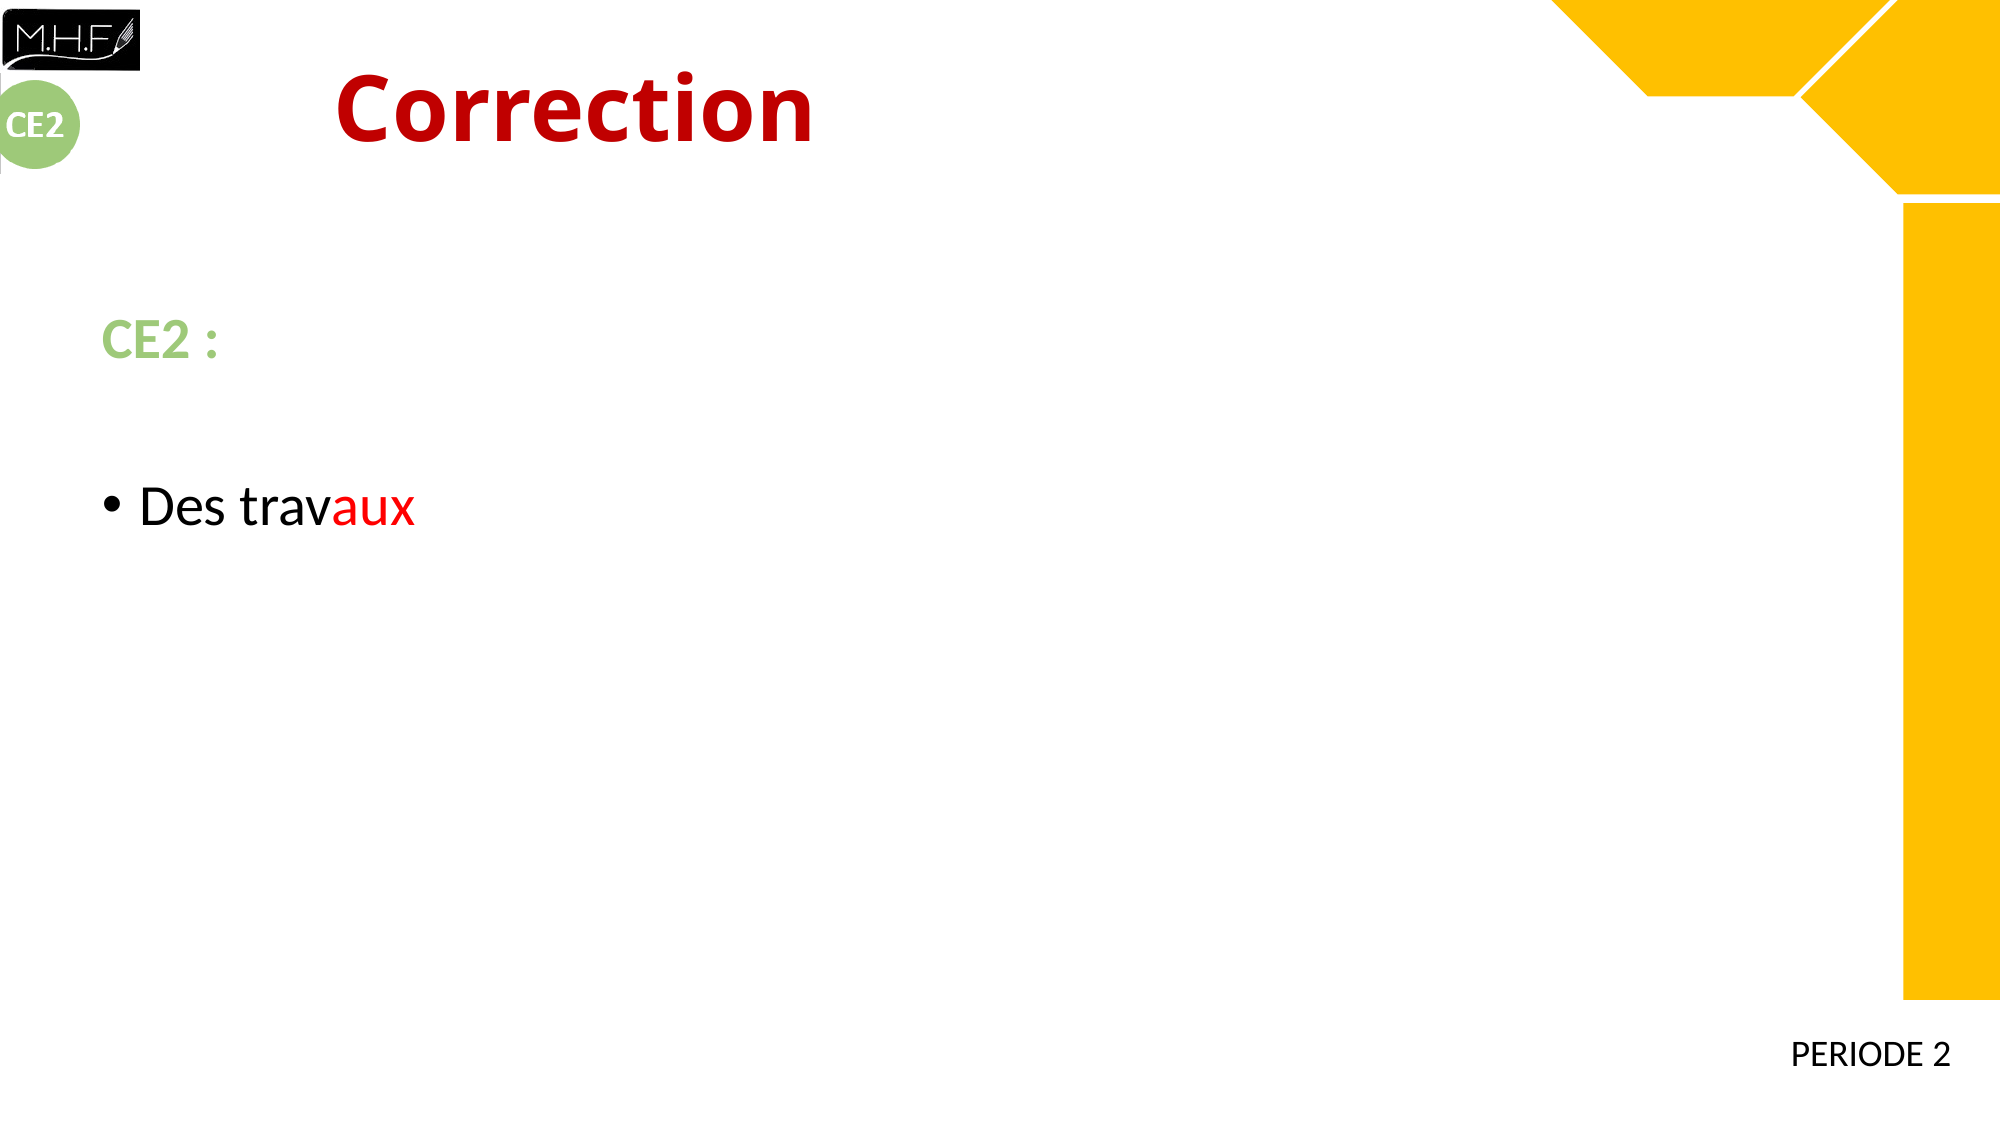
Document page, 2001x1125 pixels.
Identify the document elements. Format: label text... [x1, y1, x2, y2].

text_box PERIODE 2 [1362, 1021, 1967, 1125]
text_box [1799, 0, 2000, 196]
picture [0, 7, 140, 174]
list CE2 : Des travaux [86, 300, 897, 1015]
title Correction [318, 3, 1865, 221]
text_box [1902, 202, 2000, 1001]
text_box [1549, 0, 1892, 98]
